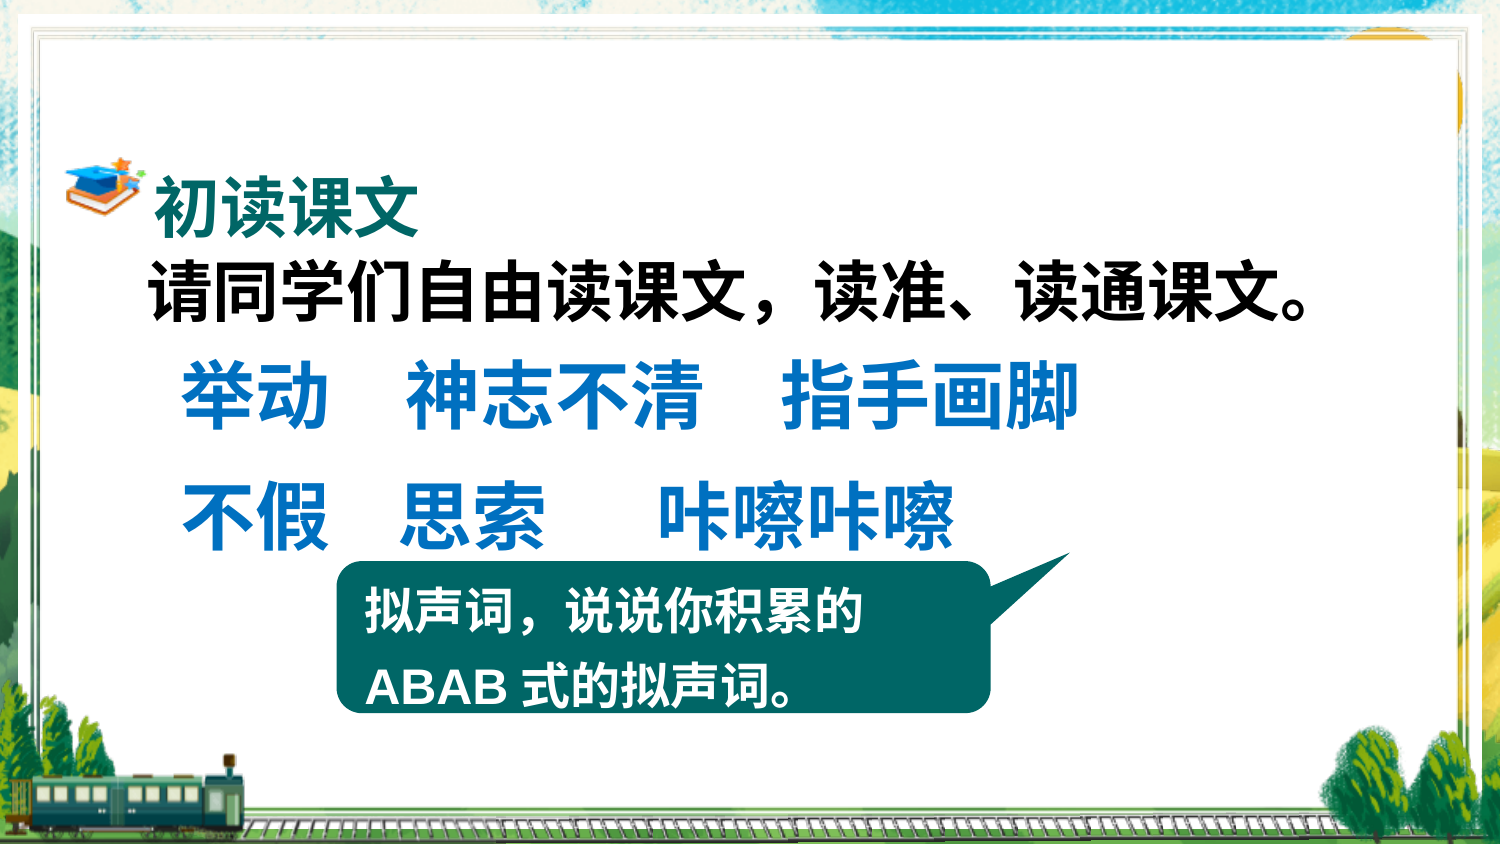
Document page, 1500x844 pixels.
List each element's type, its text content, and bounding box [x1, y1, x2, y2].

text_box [336, 556, 991, 714]
text_box 请同学们自由读课文，读准、读通课文。 [131, 222, 1369, 338]
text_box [54, 142, 447, 253]
text_box 举动 神志不清 指手画脚 不假 思索 咔嚓咔嚓 [165, 309, 1335, 567]
picture [0, 0, 1500, 844]
